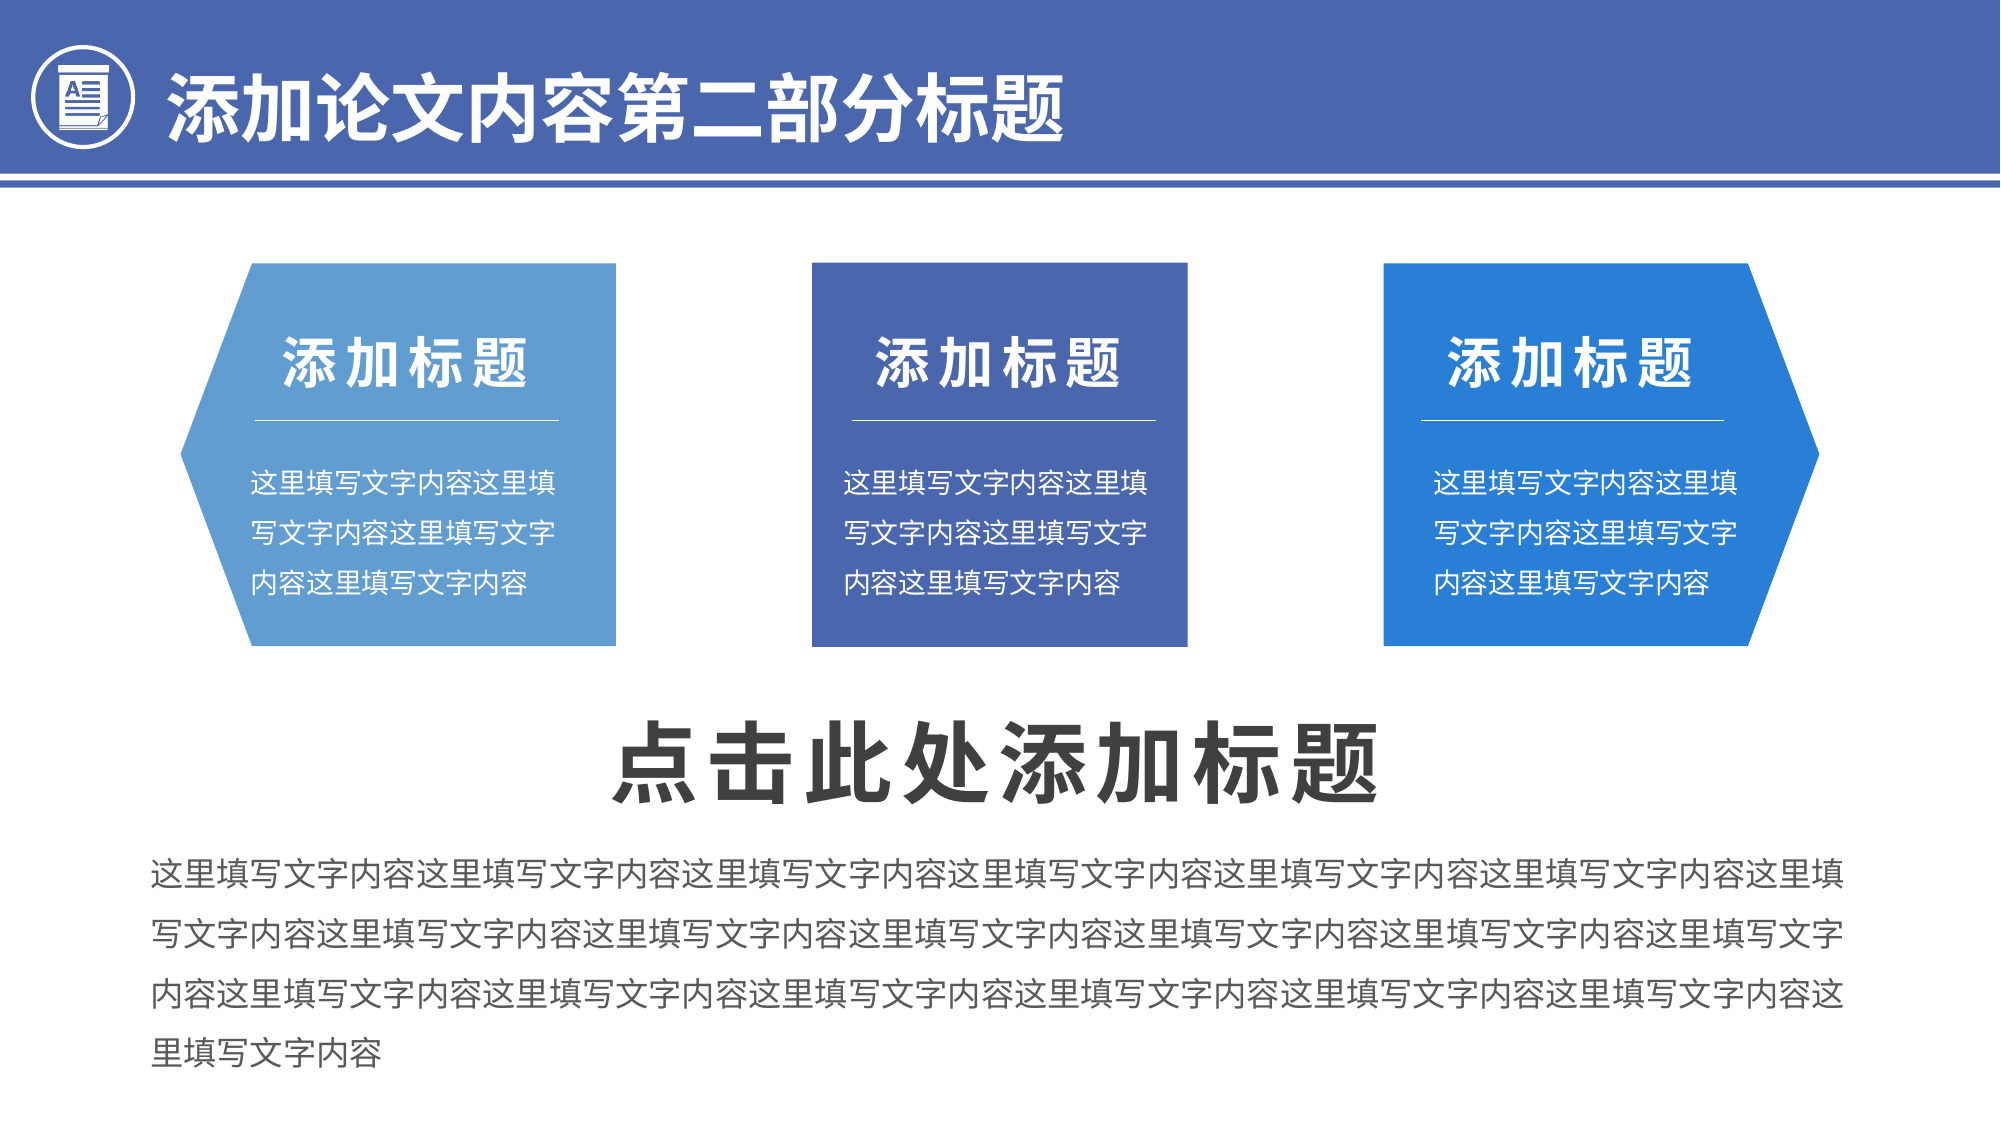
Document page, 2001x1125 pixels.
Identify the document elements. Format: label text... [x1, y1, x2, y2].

text_box [1383, 263, 1820, 647]
text_box 这里填写文字内容这里填写文字内容这里填写文字内容这里填写文字内容 [828, 441, 1172, 607]
text_box 添加论文内容第二部分标题 [150, 9, 1088, 160]
text_box 这里填写文字内容这里填写文字内容这里填写文字内容这里填写文字内容 [236, 441, 580, 607]
text_box [812, 262, 1188, 647]
text_box 这里填写文字内容这里填写文字内容这里填写文字内容这里填写文字内容 [1418, 441, 1762, 607]
text_box 点击此处添加标题 [594, 700, 1395, 822]
text_box [0, 179, 2000, 189]
text_box [0, 0, 2000, 175]
text_box 添加标题 [860, 320, 1137, 402]
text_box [33, 47, 134, 148]
text_box 这里填写文字内容这里填写文字内容这里填写文字内容这里填写文字内容这里填写文字内容这里填写文字内容这里填写文字内容这里填写文字内容这里填写文字内容这里填写文字内容这里填写文字内容这里填写文字内容这里填写文字内容这里填写文字内容这里填写文字内容这里填写文字内容这里填写文字内容这里填写文字内容这里填写文字内容这里填写文字内容 [135, 825, 1867, 1080]
text_box 添加标题 [1431, 320, 1709, 402]
text_box 添加标题 [266, 320, 544, 402]
text_box [180, 263, 616, 647]
